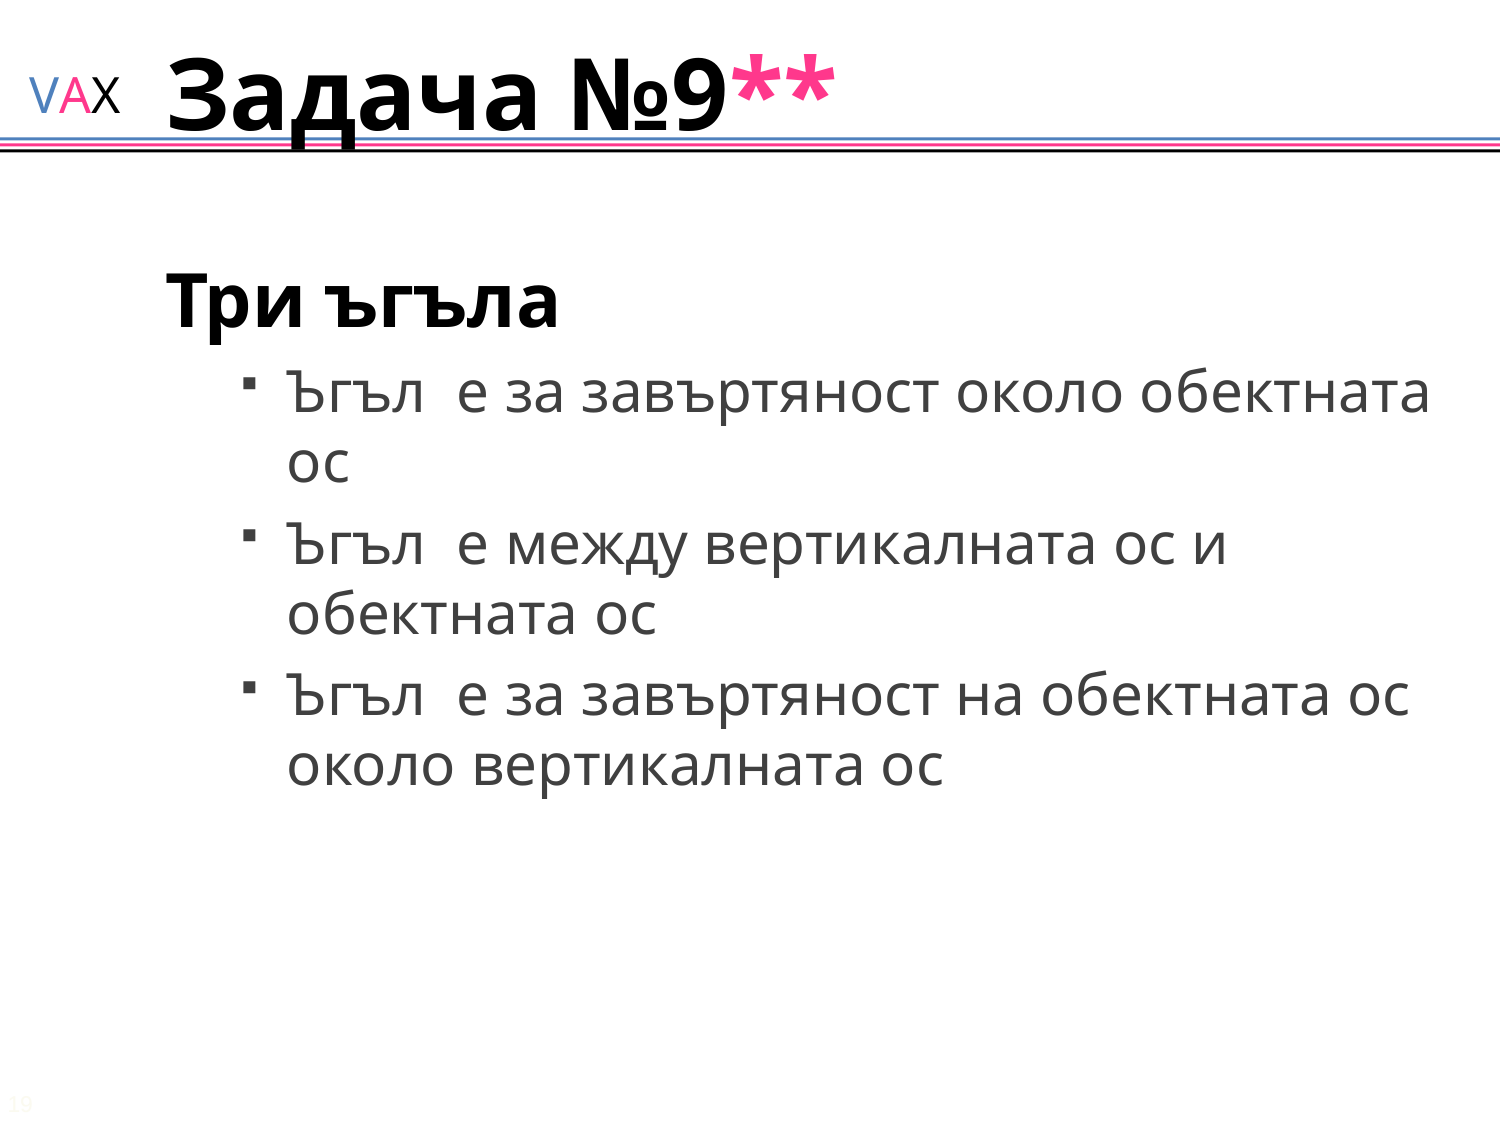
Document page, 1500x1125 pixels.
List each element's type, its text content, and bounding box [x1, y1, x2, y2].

title Задача №9** [0, 37, 1500, 144]
